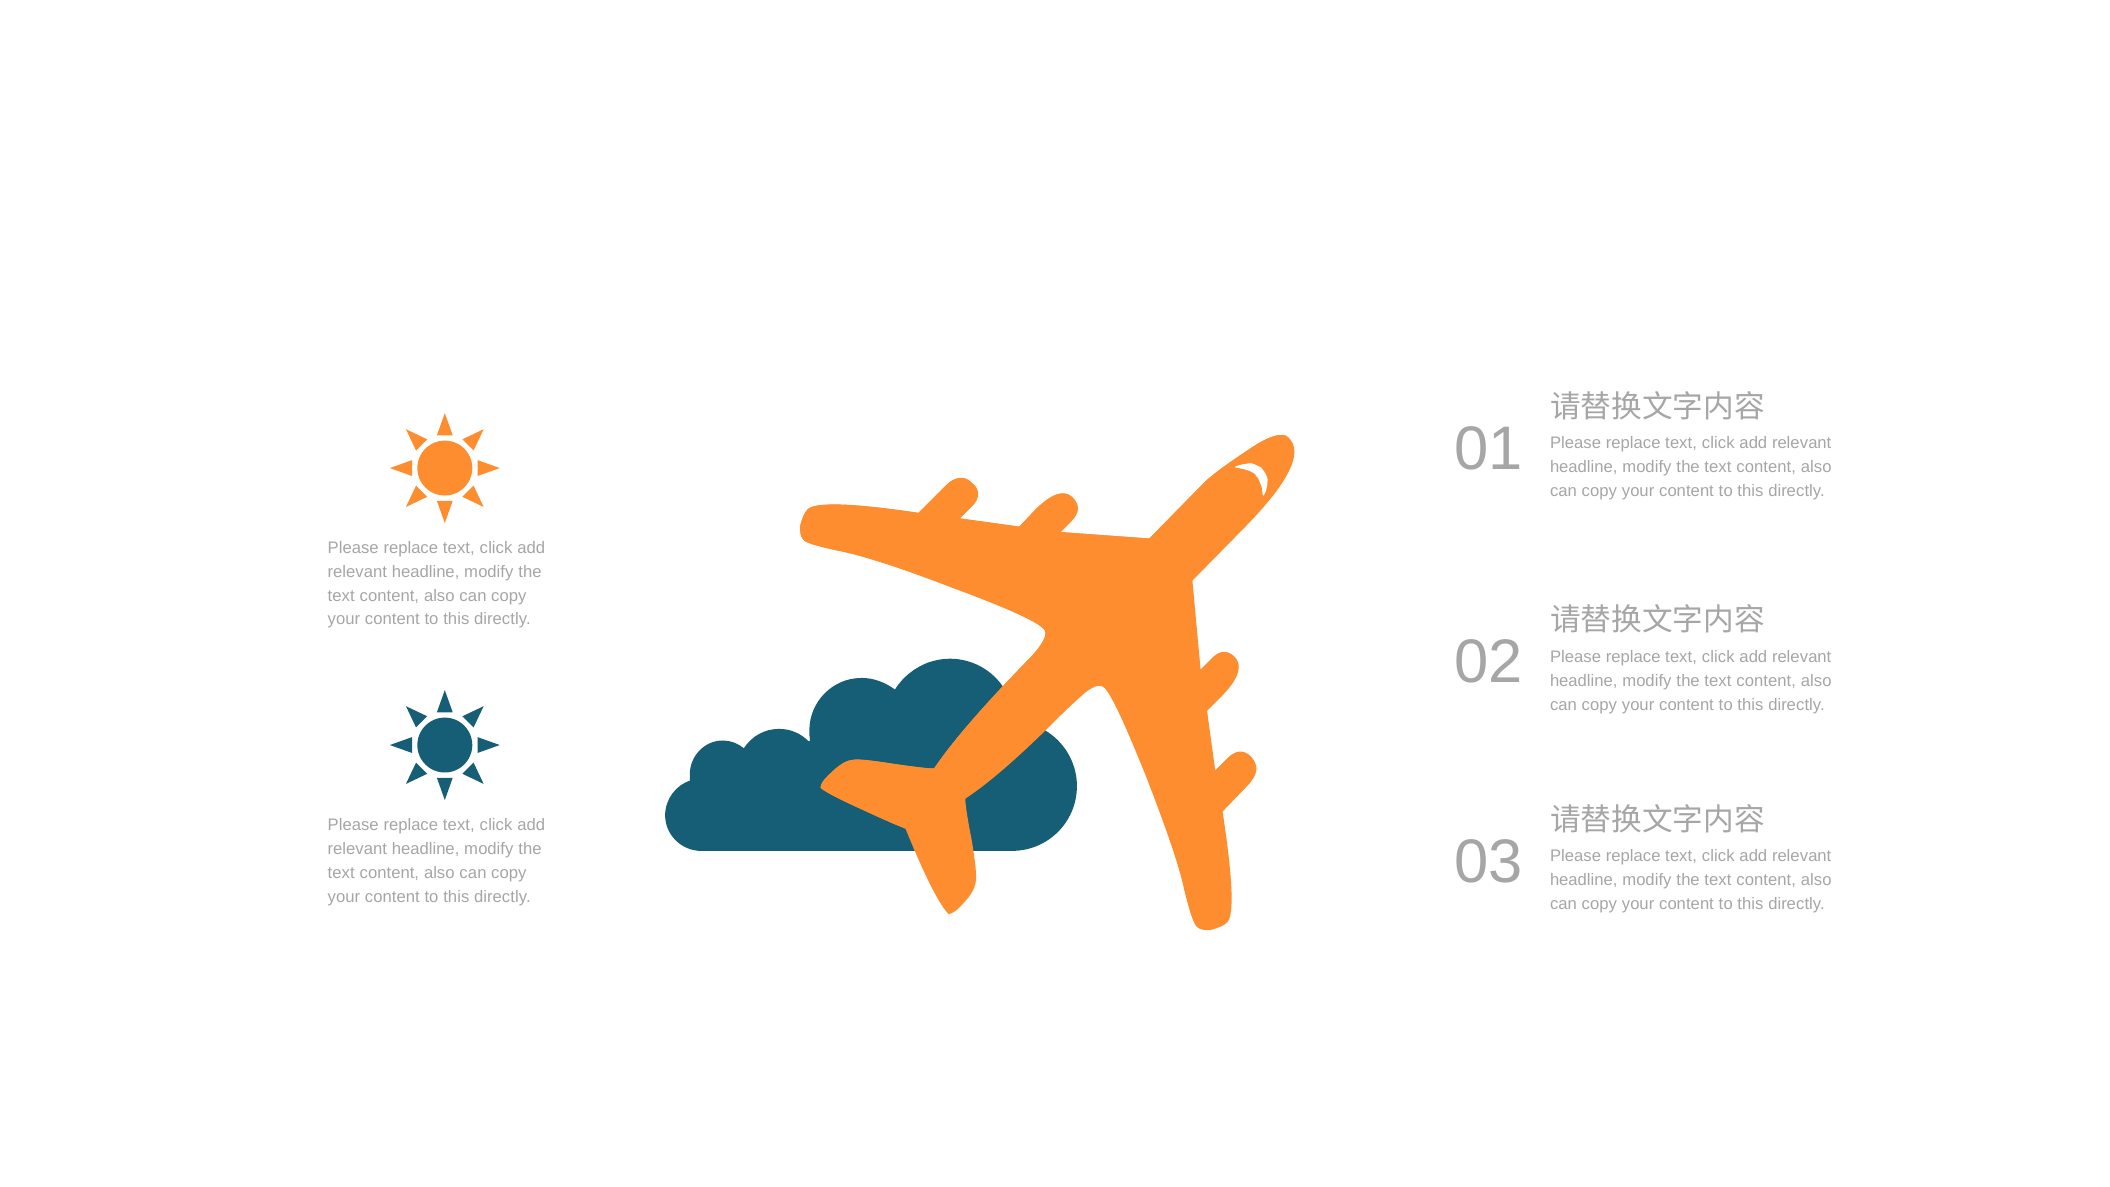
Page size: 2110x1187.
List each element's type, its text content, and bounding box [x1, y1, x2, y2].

text_box [460, 483, 486, 510]
text_box [476, 458, 503, 478]
text_box Please replace text, click add relevant headline, modify the text content, also can copy your content to this directly. [1549, 841, 1857, 913]
text_box [403, 704, 429, 730]
text_box [386, 458, 414, 478]
text_box [435, 499, 455, 527]
text_box [435, 410, 455, 437]
text_box [435, 776, 455, 804]
text_box 03 [1454, 806, 1523, 895]
text_box 请替换文字内容 [1549, 592, 1766, 637]
text_box [386, 735, 414, 755]
text_box [403, 483, 429, 510]
text_box 02 [1454, 606, 1523, 695]
text_box Please replace text, click add relevant headline, modify the text content, also can copy your content to this directly. [1549, 428, 1857, 501]
text_box [476, 735, 503, 755]
text_box 请替换文字内容 [1549, 792, 1766, 837]
text_box [416, 716, 474, 774]
text_box 01 [1454, 393, 1523, 482]
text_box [665, 658, 799, 851]
text_box [435, 687, 455, 714]
text_box Please replace text, click add relevant headline, modify the text content, also can copy your content to this directly. [1549, 641, 1857, 714]
text_box [403, 427, 429, 453]
text_box Please replace text, click add relevant headline, modify the text content, also can copy your content to this directly. [327, 809, 562, 906]
text_box Please replace text, click add relevant headline, modify the text content, also can copy your content to this directly. [327, 532, 562, 629]
text_box [416, 439, 474, 497]
text_box [460, 760, 486, 787]
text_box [799, 431, 1305, 931]
text_box 请替换文字内容 [1549, 379, 1766, 424]
text_box [460, 704, 486, 730]
text_box [403, 760, 429, 787]
text_box [460, 427, 486, 453]
